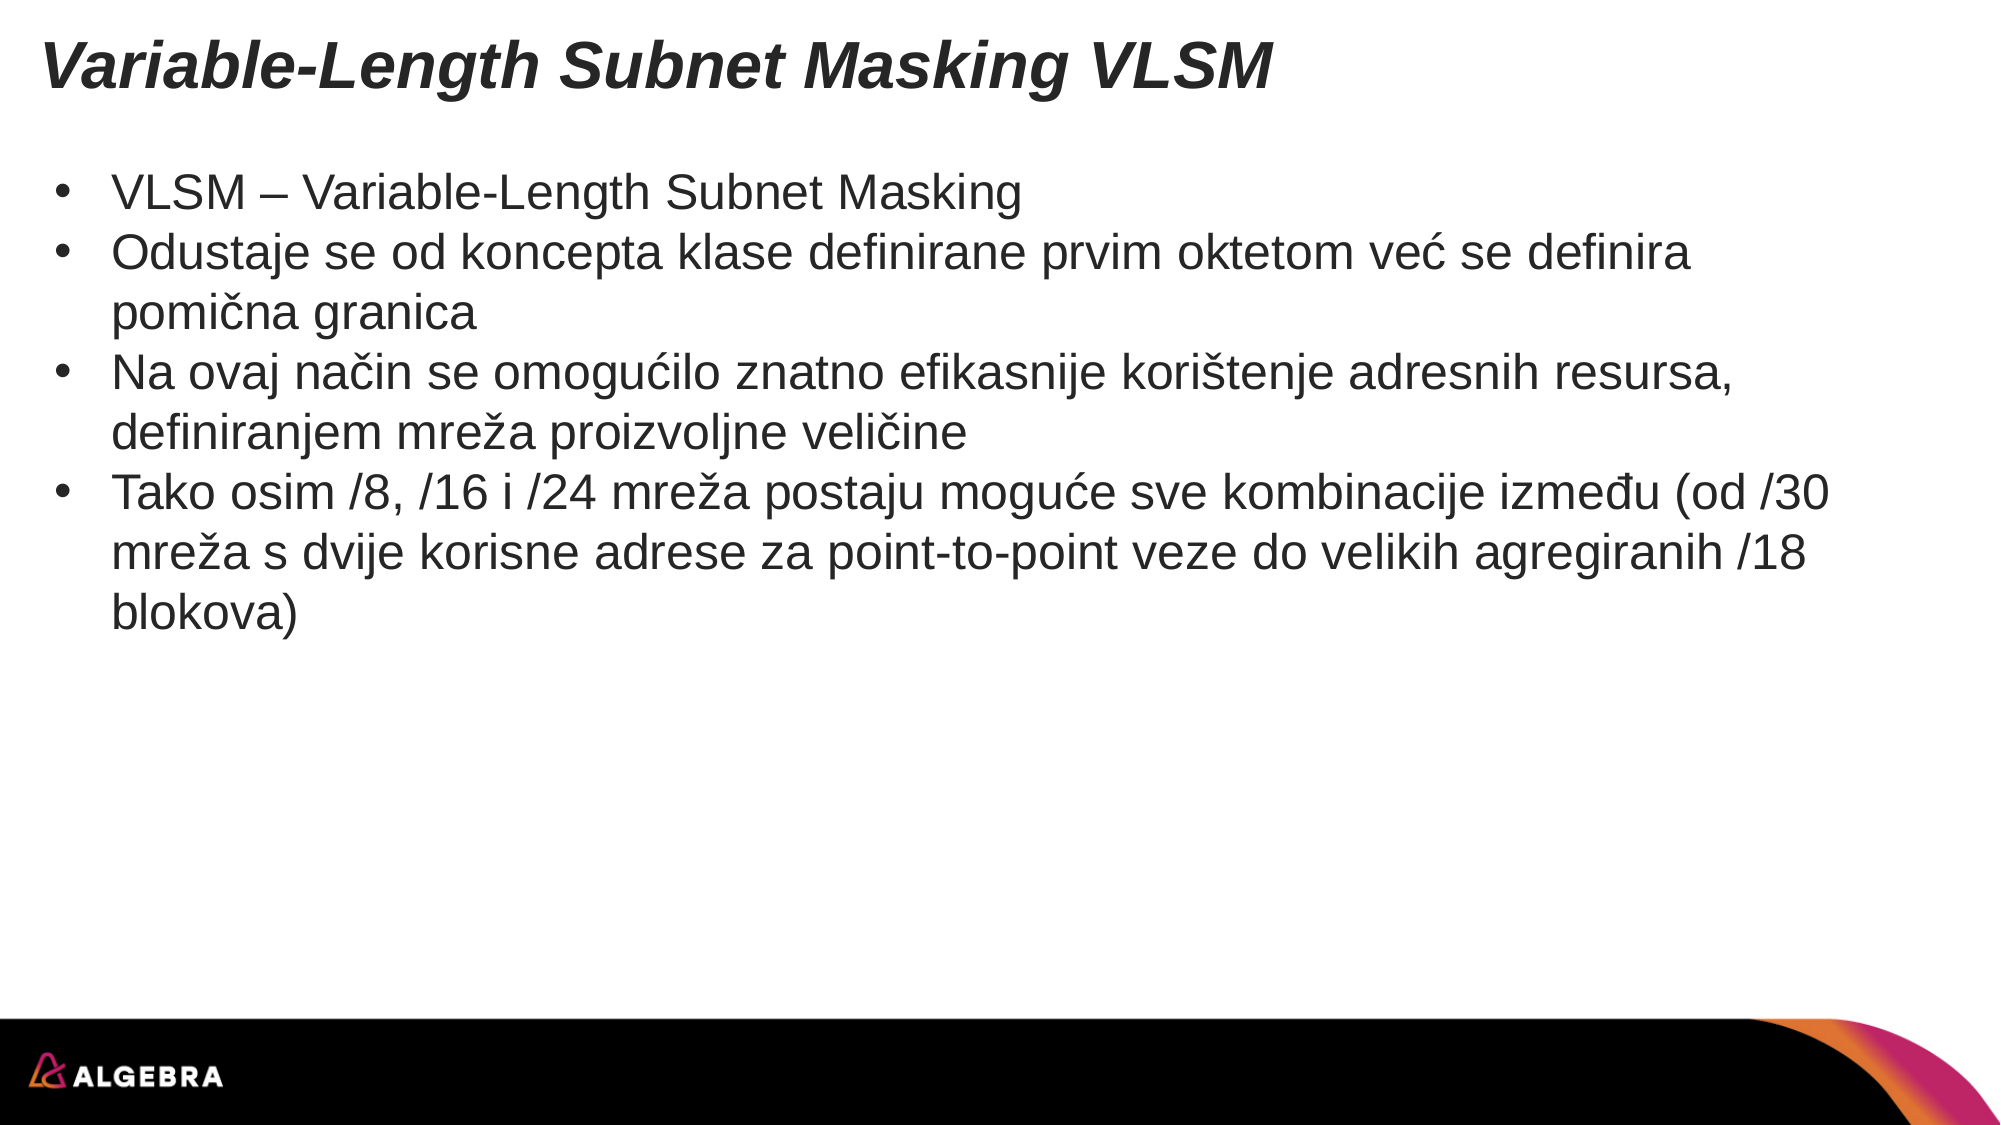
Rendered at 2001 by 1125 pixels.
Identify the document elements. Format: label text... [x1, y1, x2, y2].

picture [0, 0, 2001, 1125]
text_box VLSM – Variable-Length Subnet Masking Odustaje se od koncepta klase definirane prvim oktetom već se definira pomična granica Na ovaj način se omogućilo znatno efikasnije korištenje adresnih resursa, definiranjem mreža proizvoljne veličine Tako osim /8, /16 i /24 mreža postaju moguće sve kombinacije između (od /30 mreža s dvije korisne adrese za point-to-point veze do velikih agregiranih /18 blokova) [39, 152, 1909, 648]
title Variable-Length Subnet Masking VLSM [39, 23, 1989, 200]
